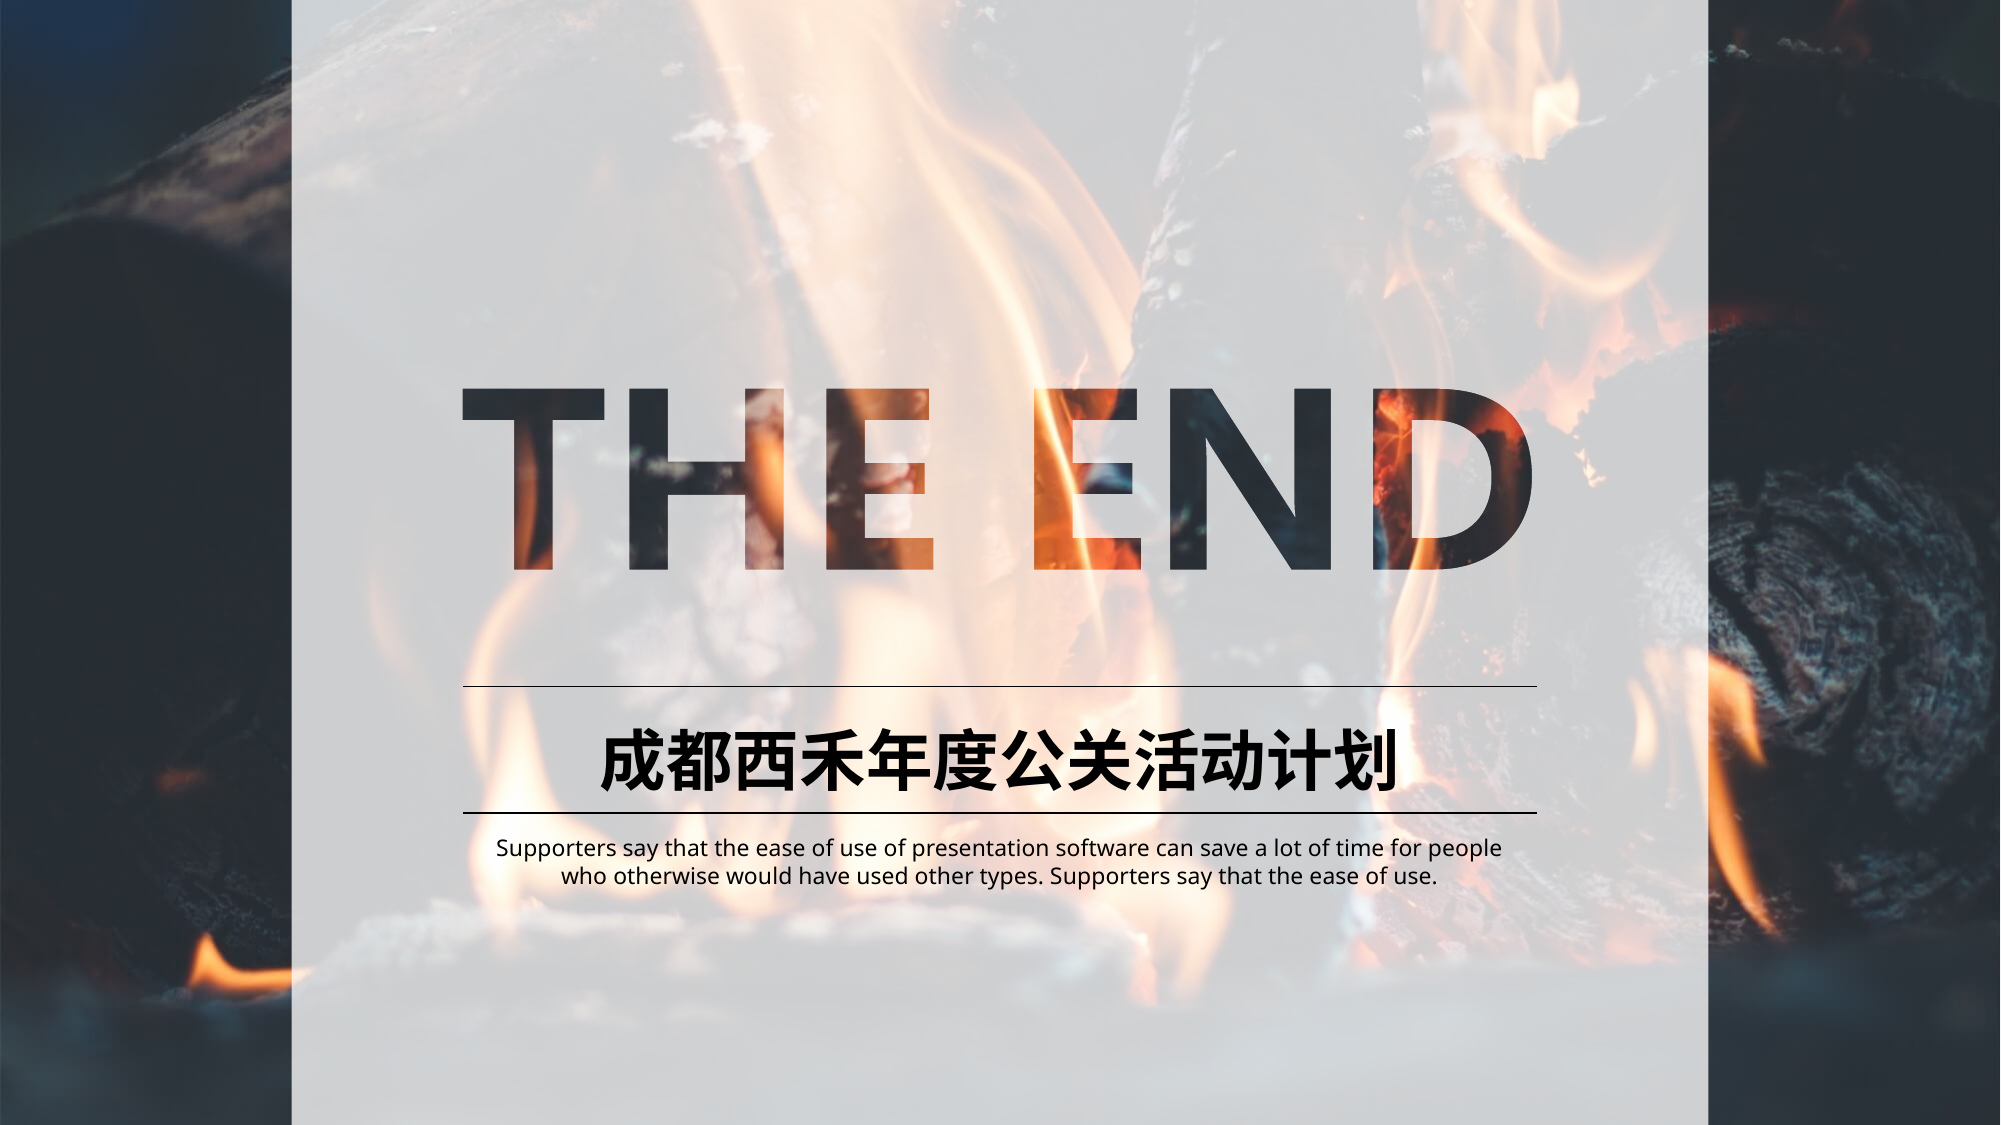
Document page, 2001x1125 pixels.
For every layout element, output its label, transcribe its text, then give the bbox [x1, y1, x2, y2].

picture [1374, 389, 1531, 569]
text_box [291, 0, 1709, 1125]
picture [1709, 0, 2001, 1125]
picture [630, 389, 783, 569]
picture [1035, 389, 1141, 569]
picture [463, 389, 604, 569]
picture [827, 389, 933, 569]
text_box 成都西禾年度公关活动计划 [584, 711, 1416, 806]
picture [1171, 389, 1330, 569]
picture [0, 0, 291, 1125]
text_box Supporters say that the ease of use of presentation software can save a lot of time for people who otherwise would have used other types. Supporters say that the ease of use. [463, 826, 1537, 897]
